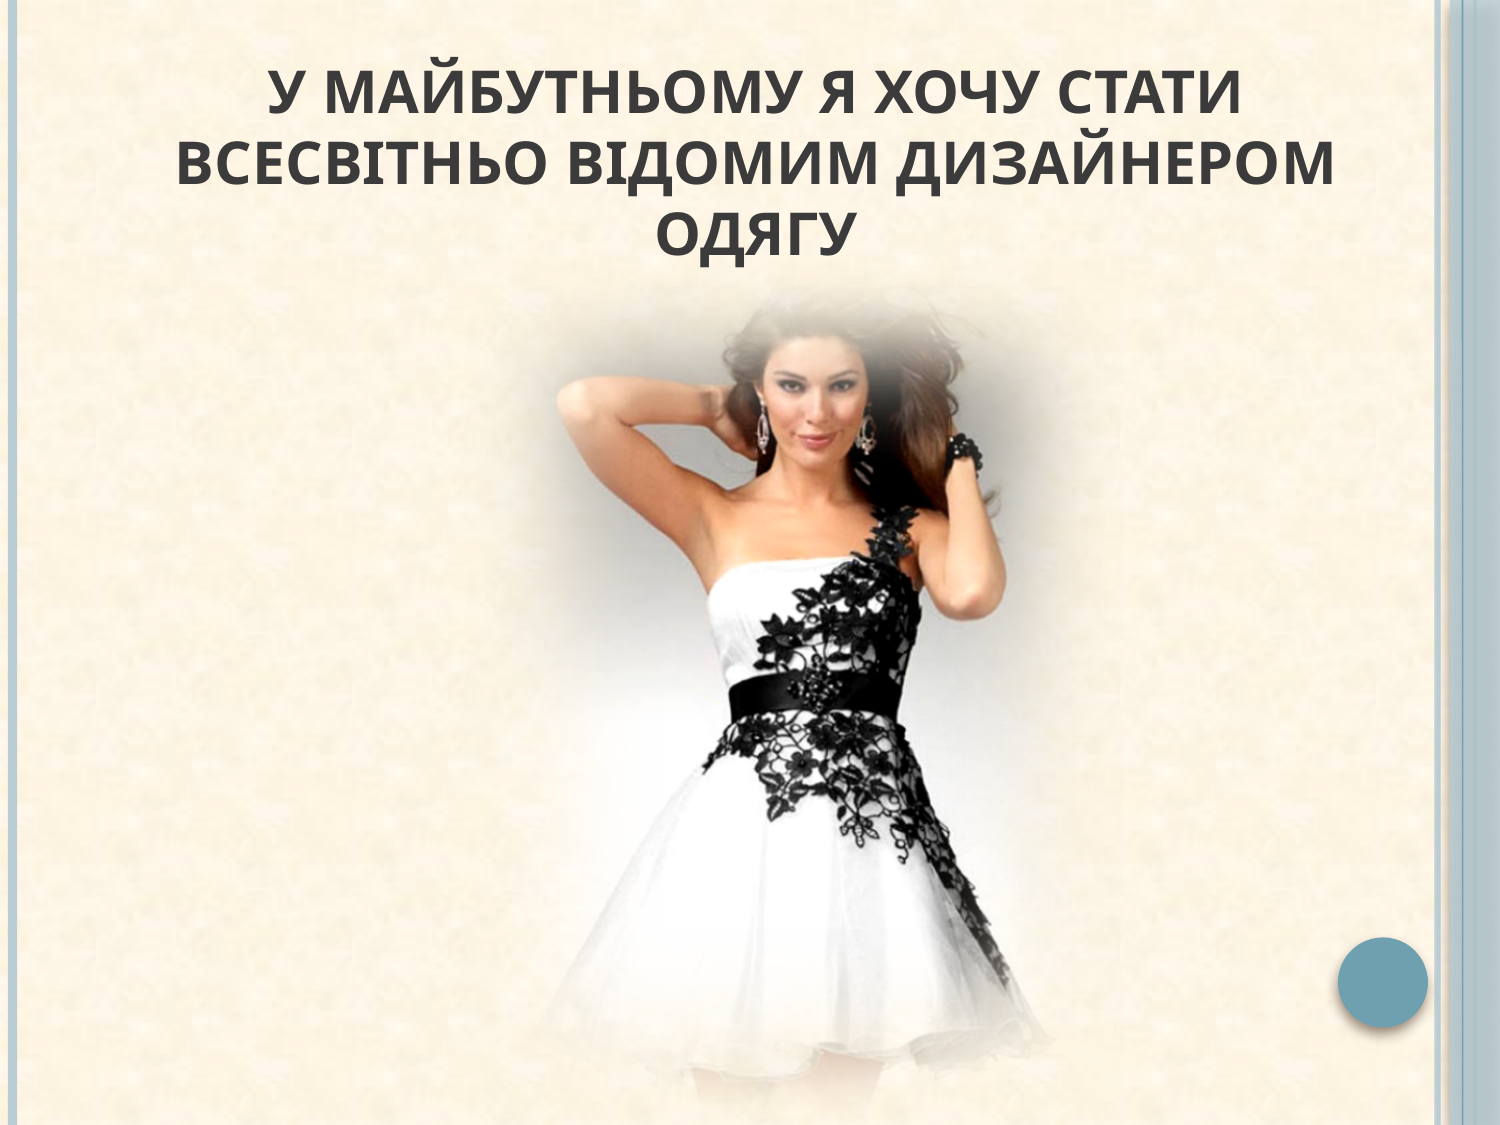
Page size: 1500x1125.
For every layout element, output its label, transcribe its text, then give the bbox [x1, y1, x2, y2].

picture [462, 262, 1126, 1125]
title У майбутньому я хочу стати всесвітньо відомим дизайнером одягу [75, 45, 1438, 275]
